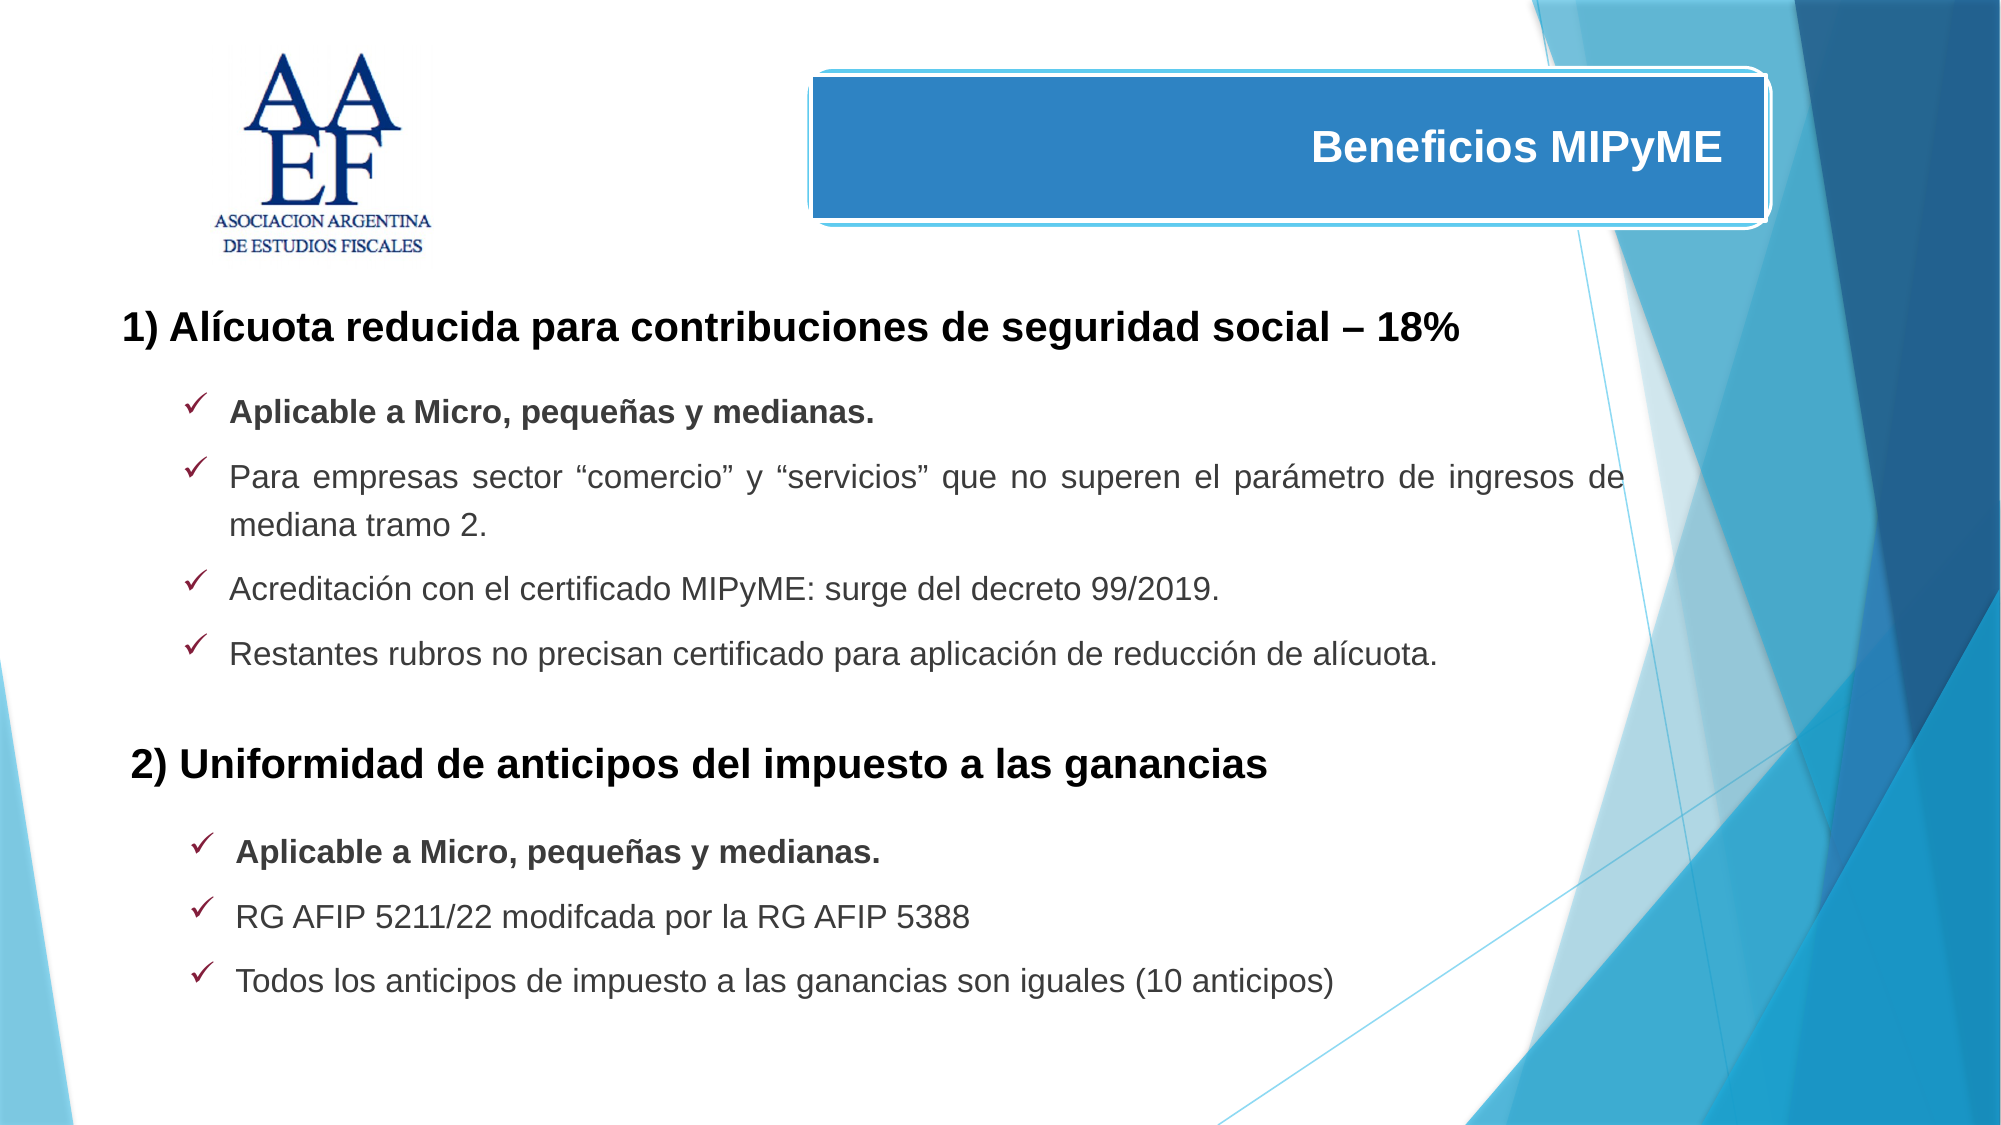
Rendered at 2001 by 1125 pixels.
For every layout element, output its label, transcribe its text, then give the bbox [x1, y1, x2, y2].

title 1) Alícuota reducida para contribuciones de seguridad social – 18% [106, 292, 1613, 400]
text_box 2) Uniformidad de anticipos del impuesto a las ganancias [115, 729, 1622, 838]
text_box Aplicable a Micro, pequeñas y medianas. RG AFIP 5211/22 modifcada por la RG AFIP 5388 Todos los anticipos de impuesto a las ganancias son iguales (10 anticipos) [83, 815, 1649, 1007]
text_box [805, 66, 1772, 229]
text_box Aplicable a Micro, pequeñas y medianas. Para empresas sector “comercio” y “servicios” que no superen el parámetro de ingresos de mediana tramo 2. Acreditación con el certificado MIPyME: surge del decreto 99/2019. Restantes rubros no precisan certificado para aplicación de reducción de alícuota. [77, 375, 1642, 680]
picture [209, 45, 434, 270]
